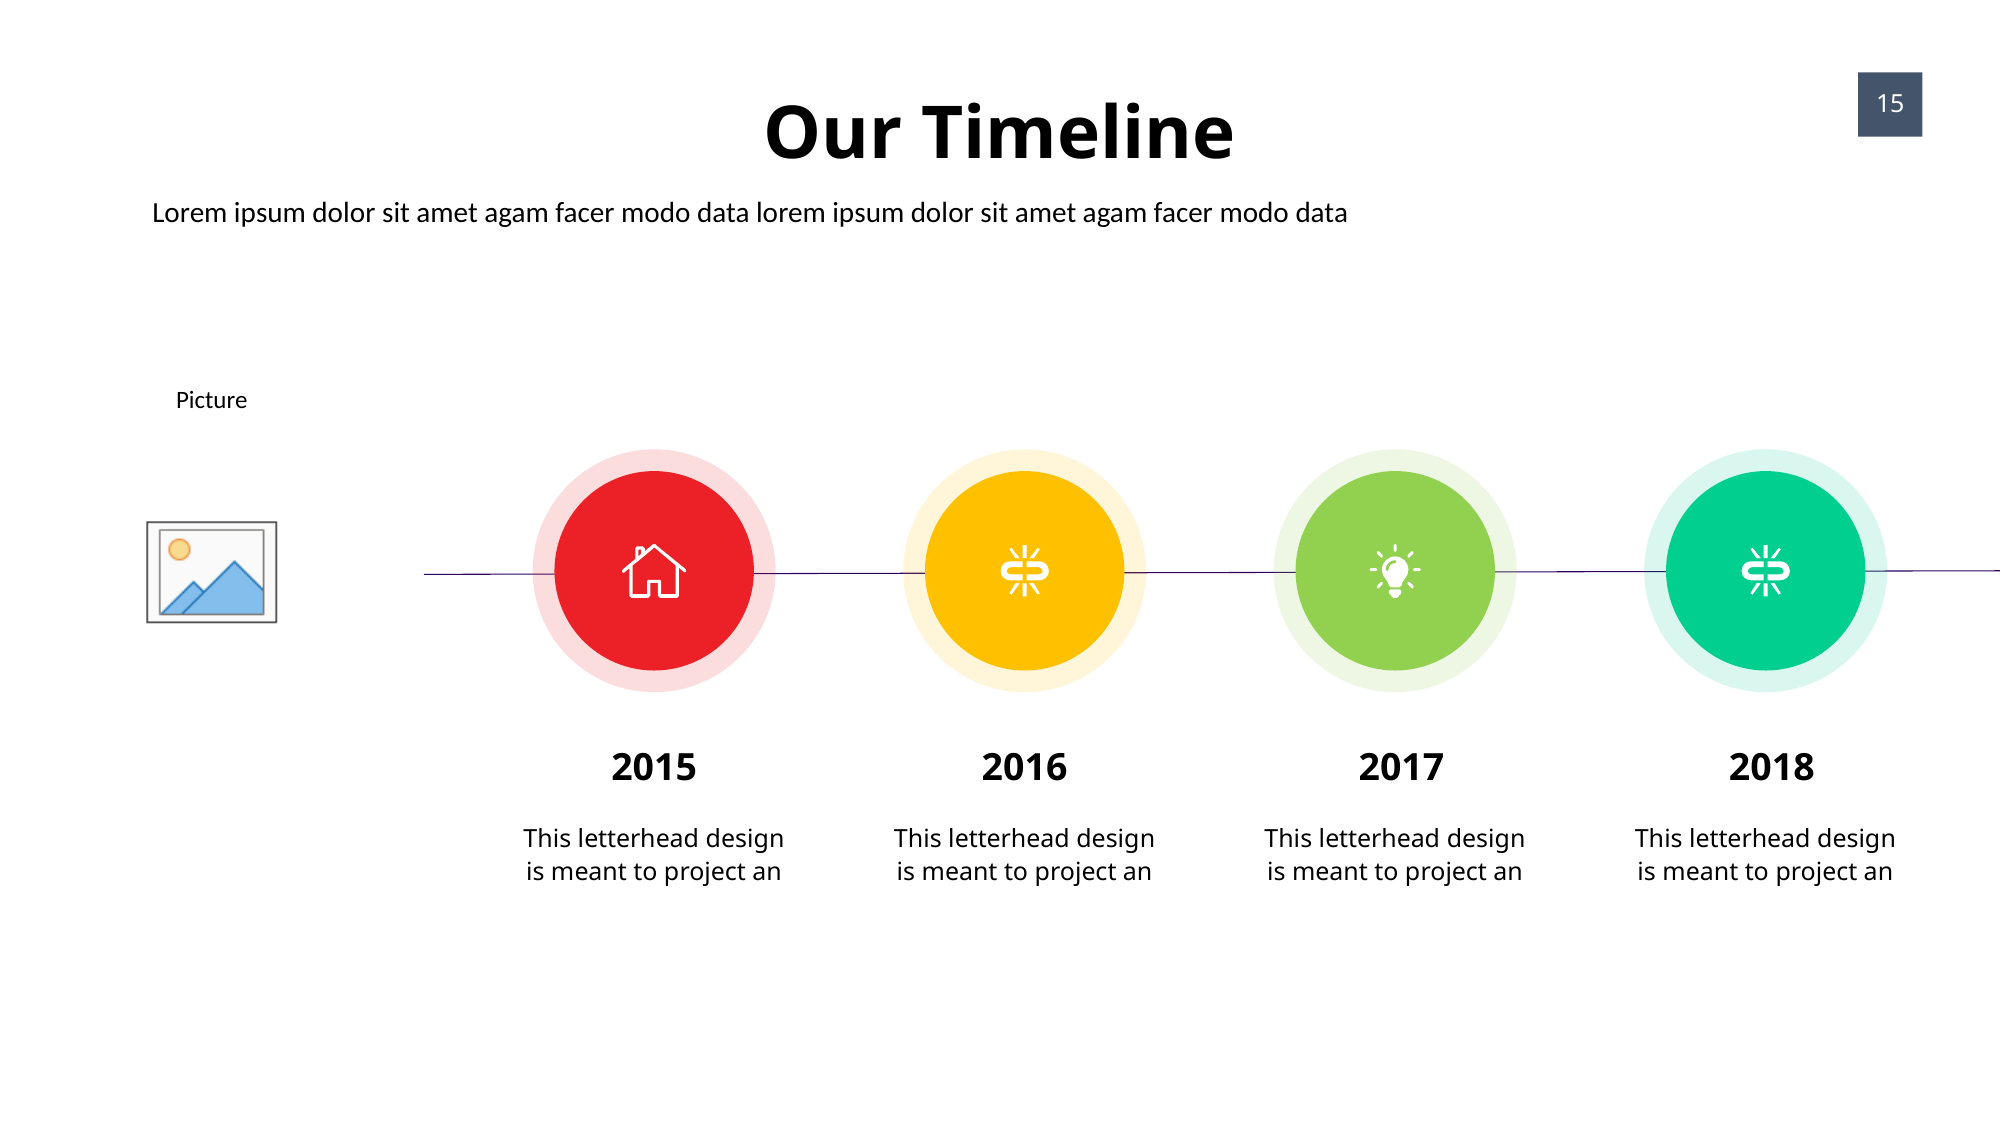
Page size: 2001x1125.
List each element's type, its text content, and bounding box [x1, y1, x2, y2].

text_box [1376, 551, 1383, 558]
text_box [1255, 735, 1535, 887]
text_box [1294, 470, 1497, 570]
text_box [1790, 570, 2000, 575]
text_box [553, 470, 755, 570]
text_box [1665, 470, 1867, 570]
text_box [1272, 575, 1518, 694]
text_box [531, 575, 777, 694]
picture [0, 376, 424, 769]
text_box [1643, 448, 1889, 570]
text_box [622, 544, 686, 570]
text_box [1665, 575, 1867, 672]
slide_number 15 [1863, 78, 1927, 130]
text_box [1741, 545, 1790, 597]
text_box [514, 735, 794, 887]
text_box [902, 448, 1148, 570]
text_box [1393, 543, 1397, 553]
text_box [1000, 545, 1049, 597]
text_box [1626, 735, 1905, 887]
subtitle Lorem ipsum dolor sit amet agam facer modo data lorem ipsum dolor sit amet agam facer modo data [137, 186, 1863, 227]
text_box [885, 735, 1164, 887]
text_box [924, 575, 1126, 672]
text_box [531, 448, 777, 570]
text_box [902, 575, 1148, 694]
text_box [1049, 570, 1741, 575]
text_box [1376, 582, 1383, 589]
text_box [1388, 589, 1402, 598]
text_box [424, 570, 1000, 575]
text_box [1294, 575, 1496, 672]
text_box [1272, 448, 1518, 570]
text_box [1383, 575, 1408, 588]
text_box [1643, 575, 1889, 694]
text_box [553, 575, 755, 672]
text_box [1381, 556, 1409, 570]
text_box [1407, 582, 1414, 589]
text_box [923, 470, 1126, 570]
text_box [629, 575, 679, 598]
title Our Timeline [137, 78, 1863, 186]
text_box [1407, 551, 1414, 558]
